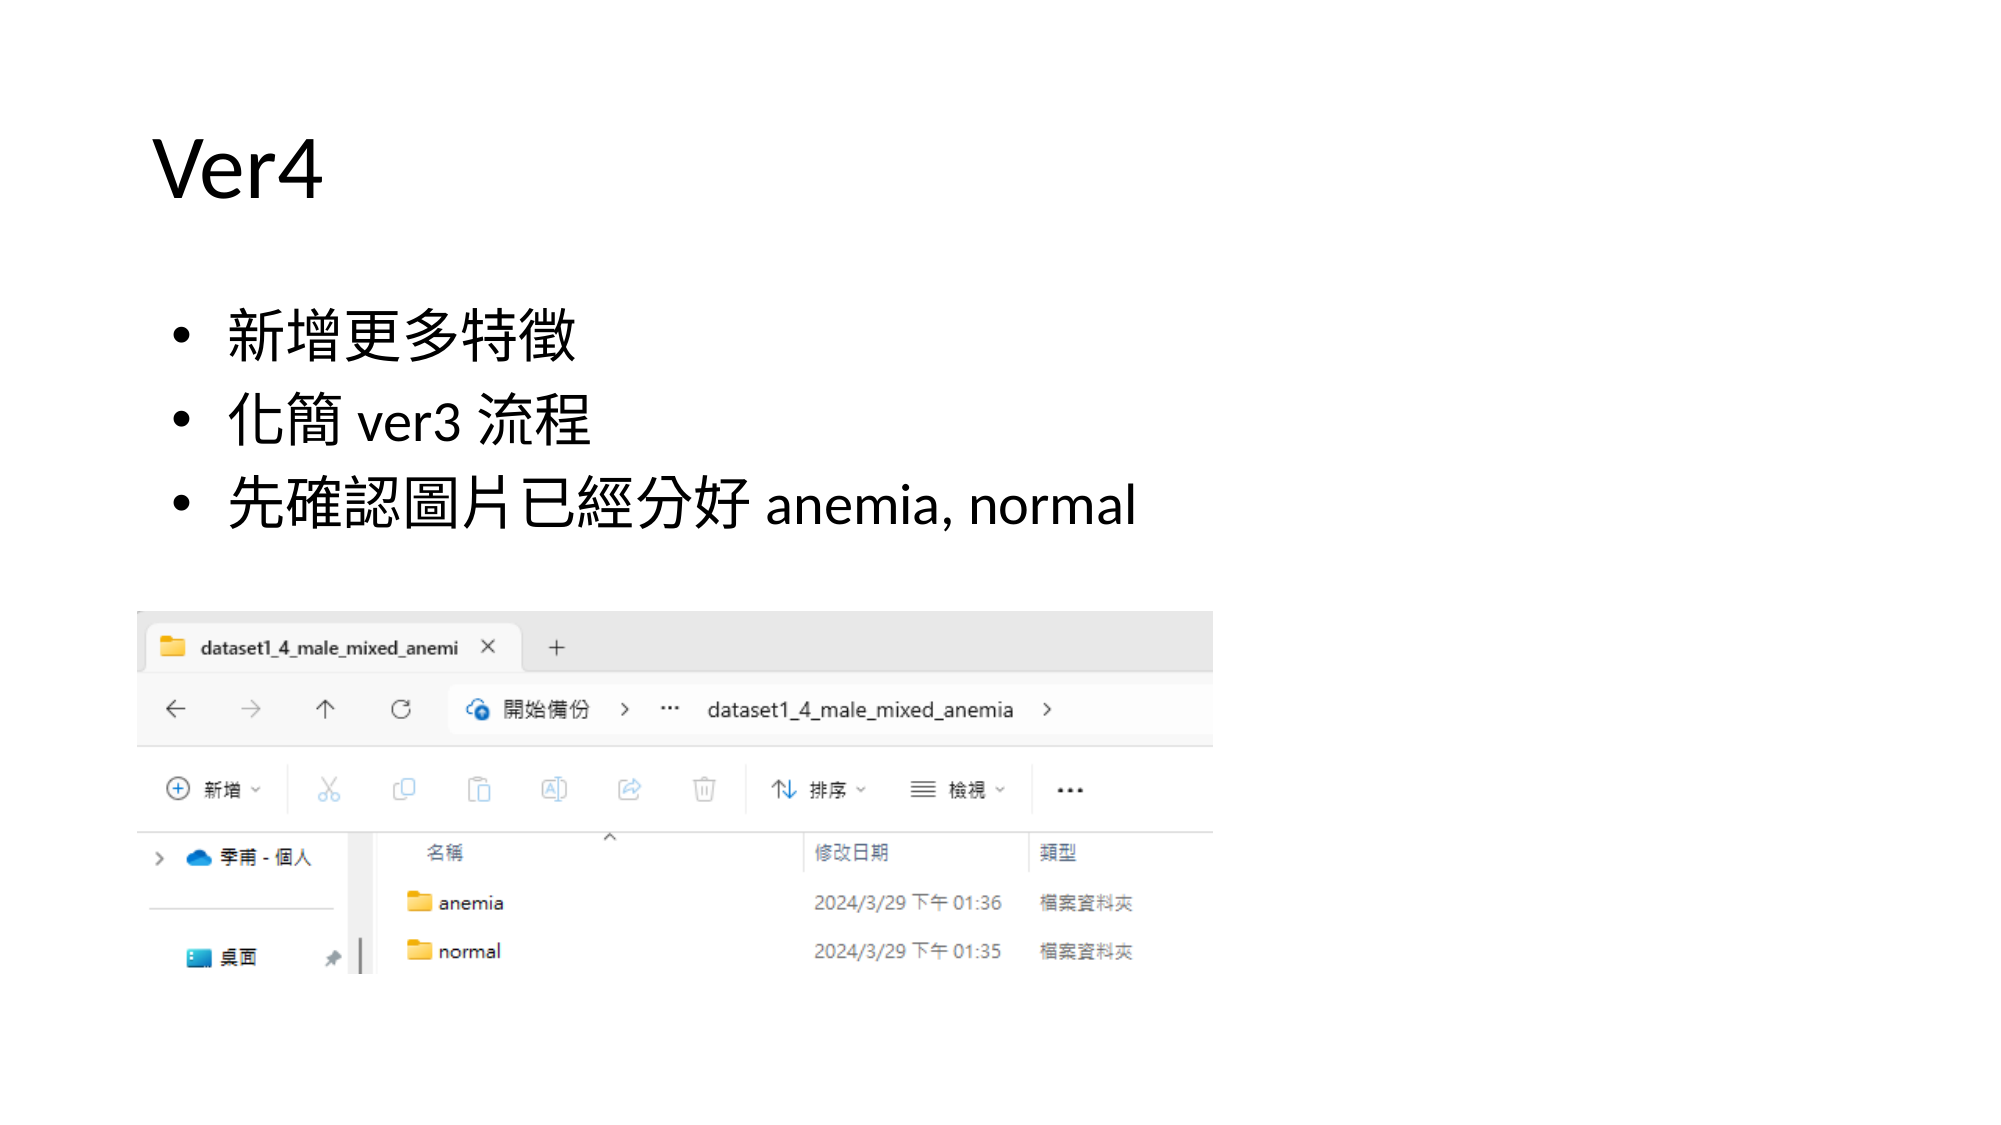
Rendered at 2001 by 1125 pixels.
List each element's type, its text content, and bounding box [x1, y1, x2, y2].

picture [137, 611, 1213, 975]
title Ver4 [137, 59, 1863, 278]
list 新增更多特徵 化簡ver3流程 先確認圖片已經分好anemia, normal [137, 299, 1863, 1014]
